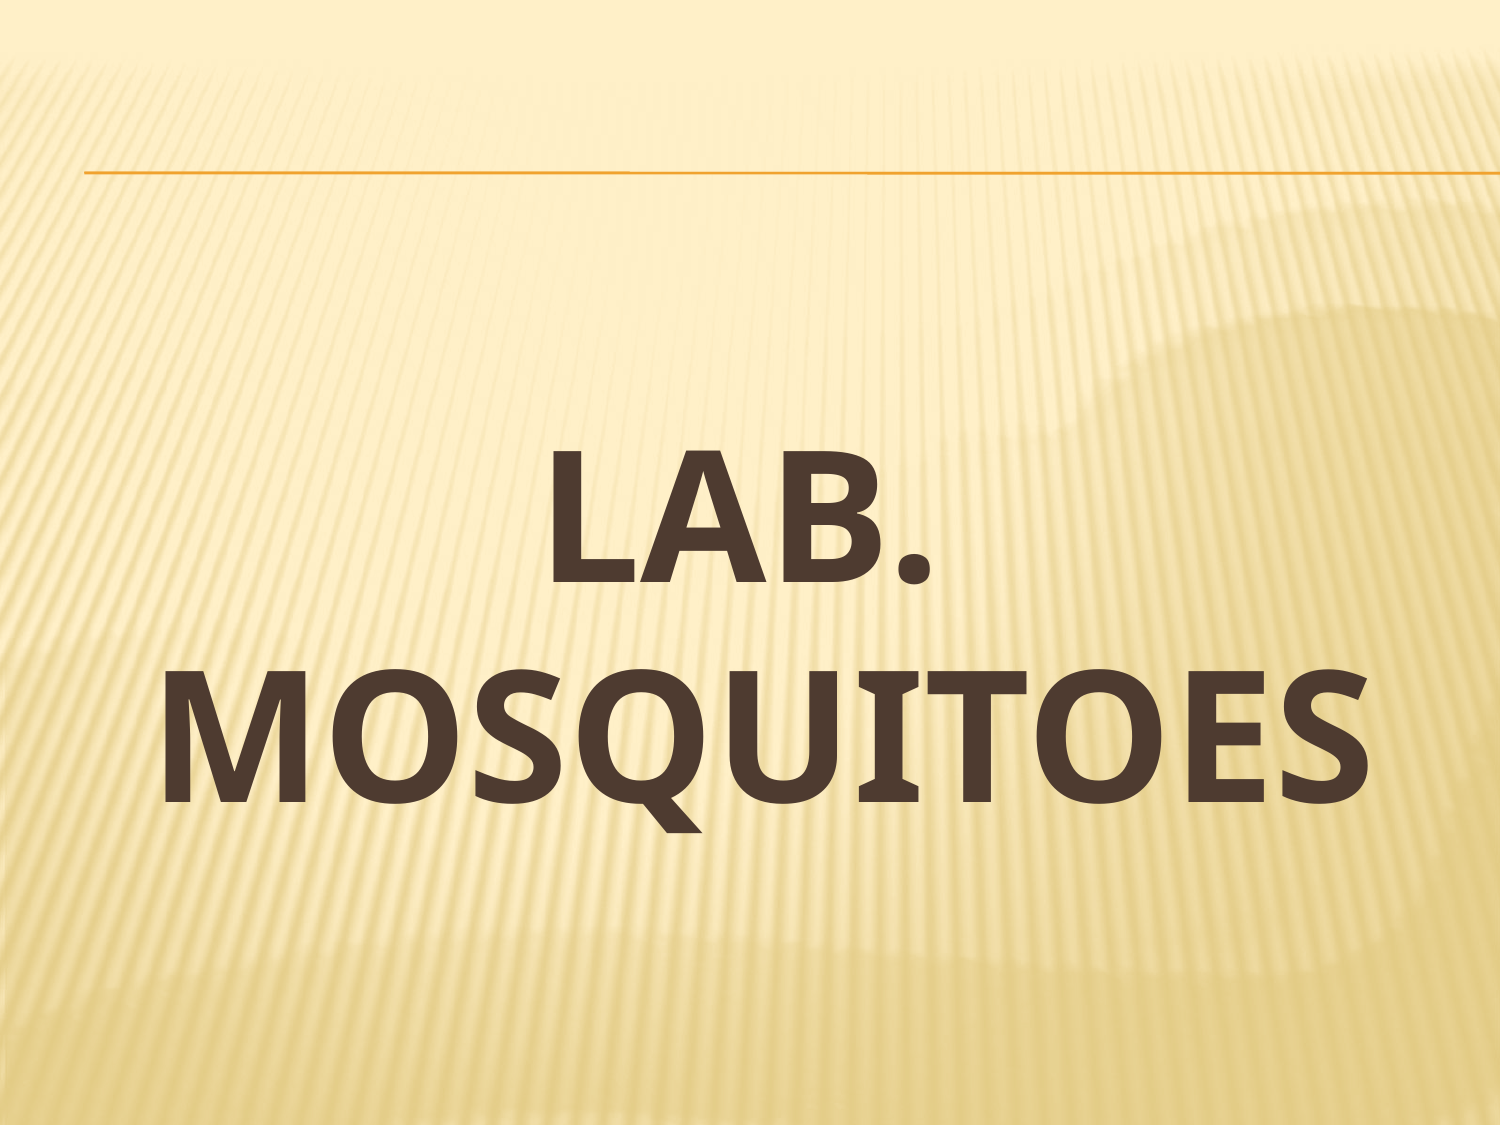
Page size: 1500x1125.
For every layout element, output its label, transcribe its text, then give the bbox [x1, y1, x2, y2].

title Lab. Mosquitoes [62, 324, 1464, 913]
